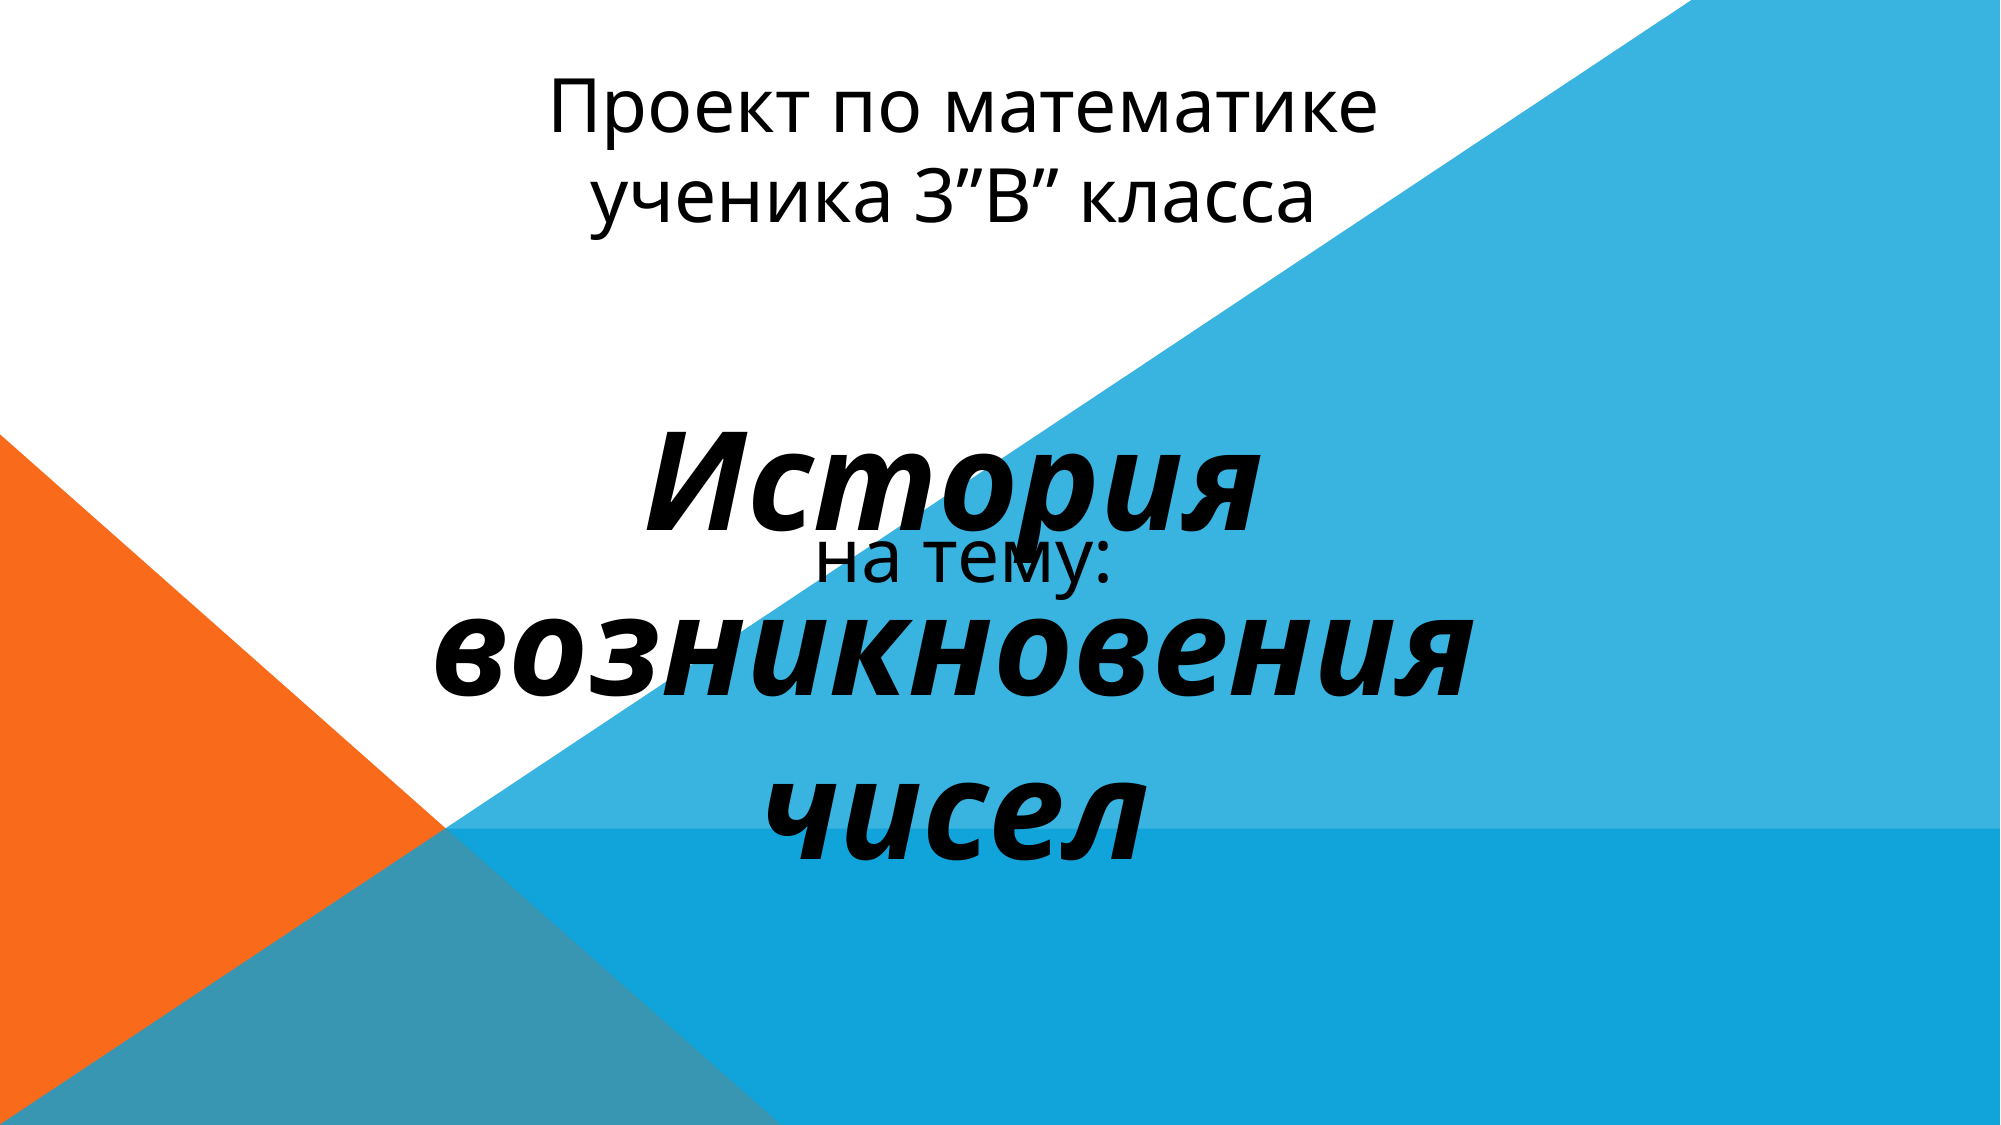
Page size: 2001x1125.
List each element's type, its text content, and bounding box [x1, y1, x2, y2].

title Проект по математике ученика 3”В” класса на тему: [109, 50, 1818, 313]
subtitle История возникновения чисел [297, 385, 1610, 922]
